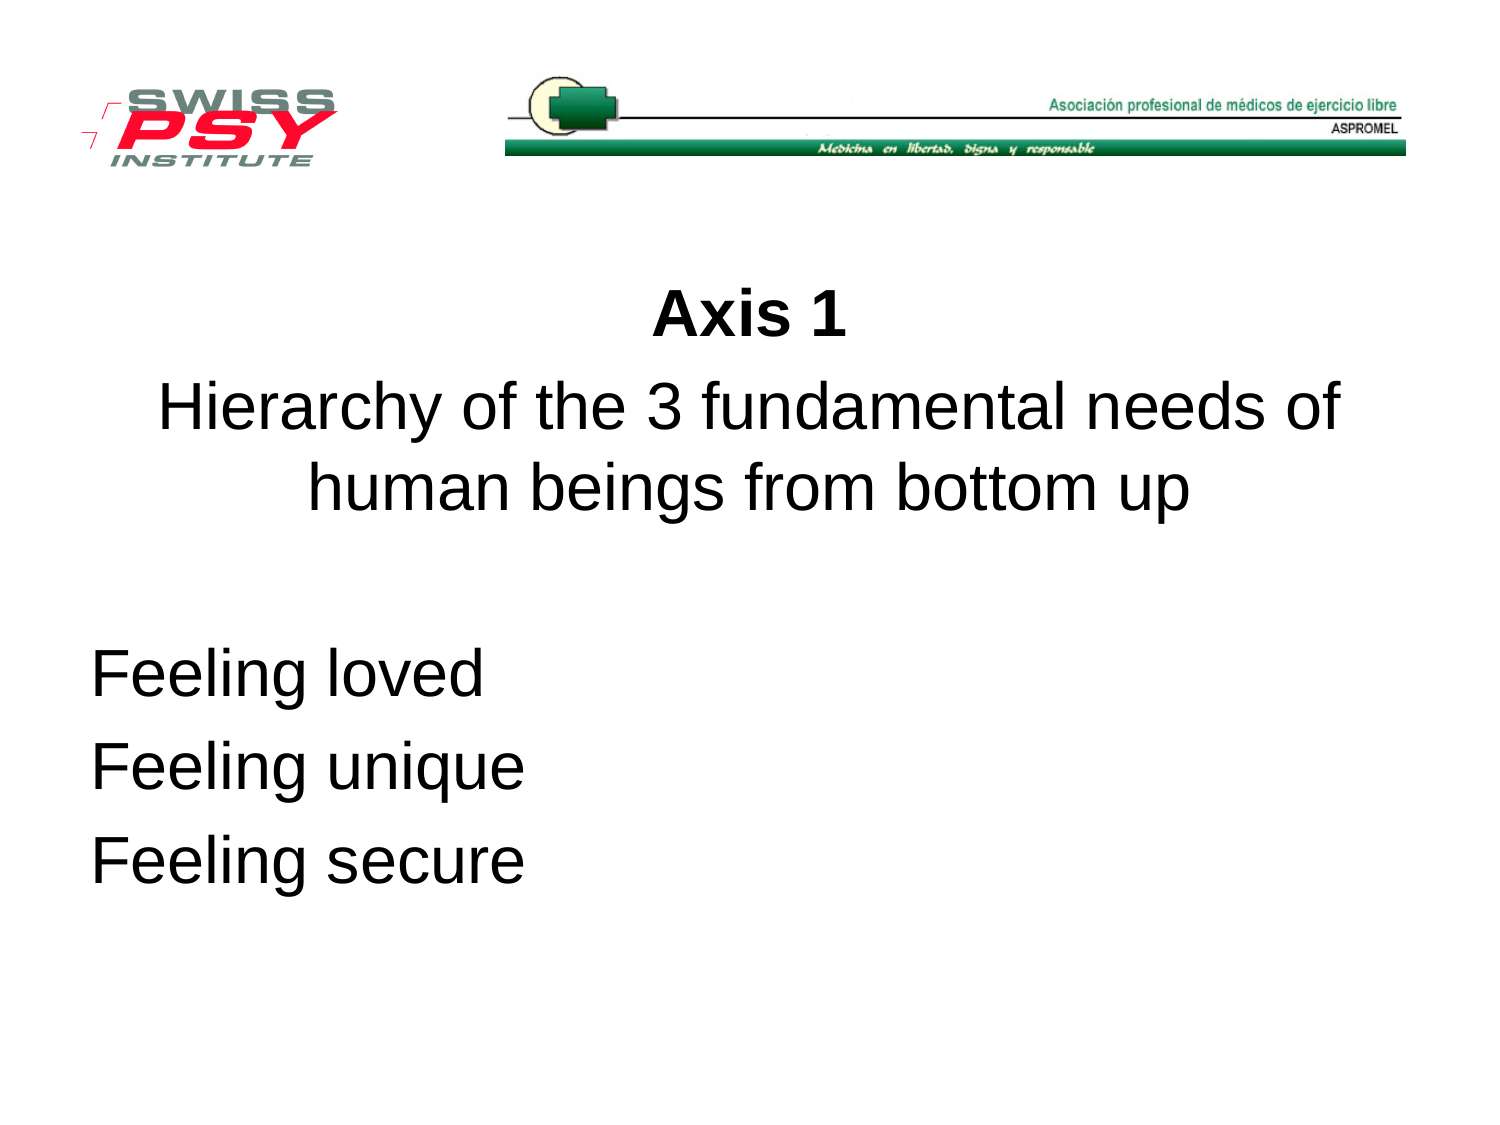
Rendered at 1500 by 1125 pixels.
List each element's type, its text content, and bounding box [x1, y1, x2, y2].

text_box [505, 72, 1406, 157]
list Axis 1 Hierarchy of the 3 fundamental needs of human beings from bottom up Feeling loved Feeling unique Feeling secure [75, 262, 1425, 1005]
picture [80, 87, 339, 169]
